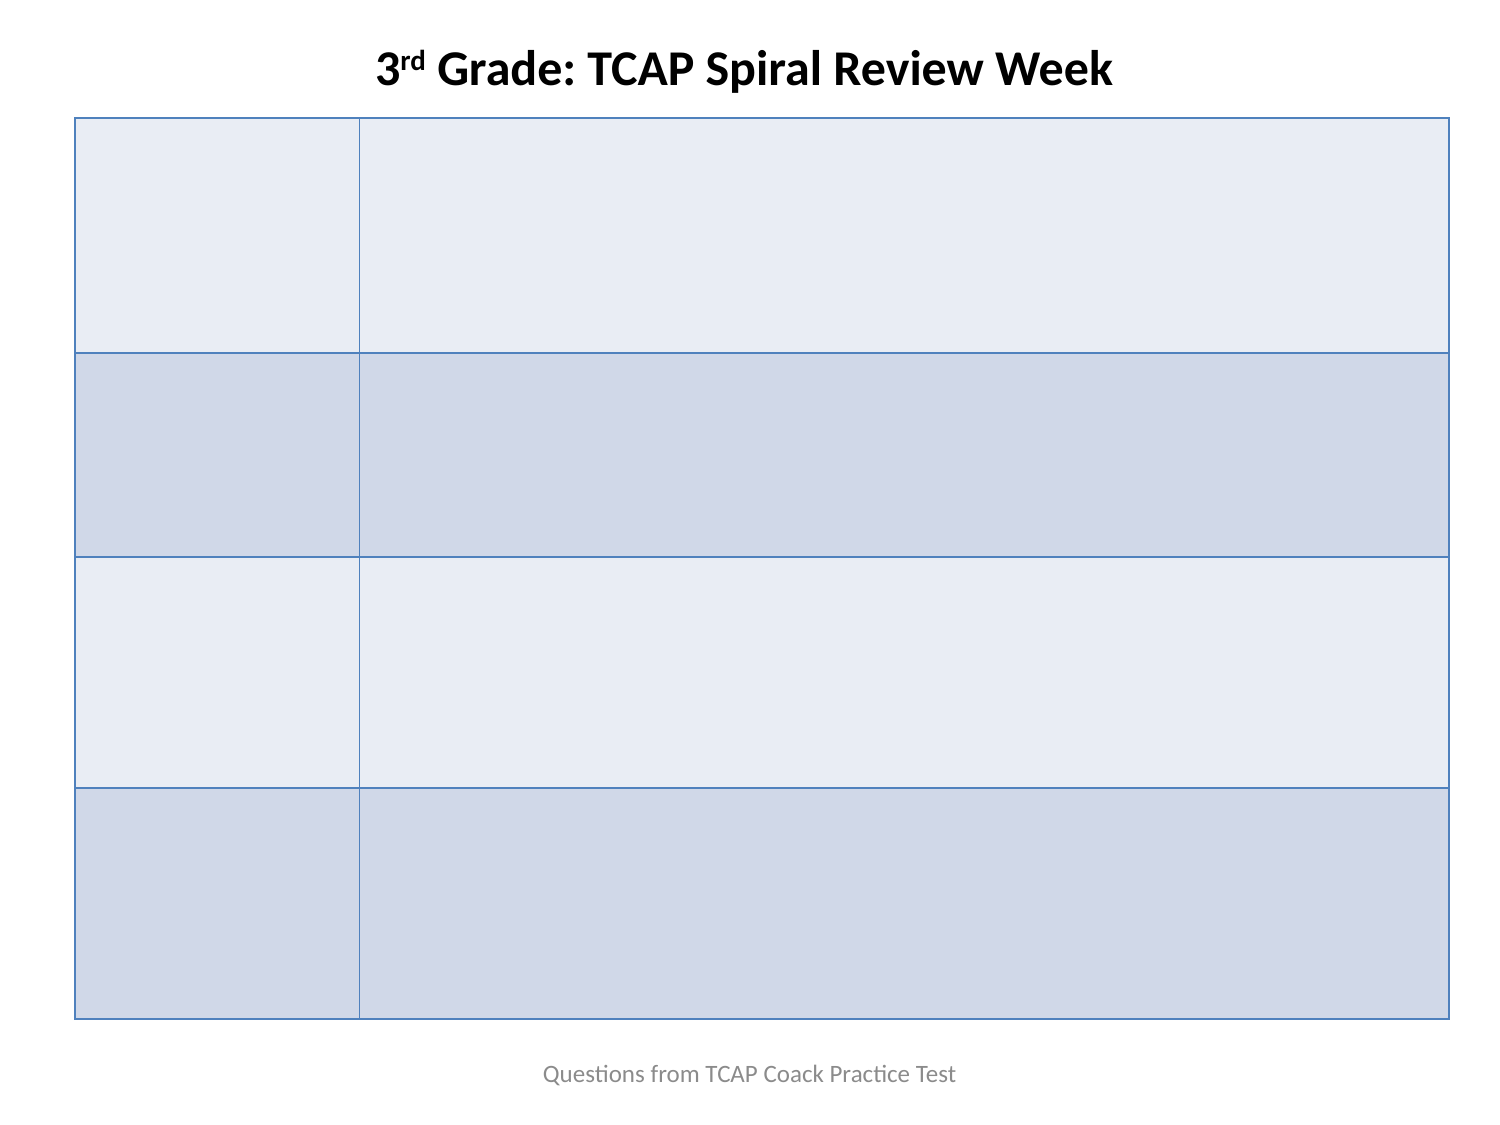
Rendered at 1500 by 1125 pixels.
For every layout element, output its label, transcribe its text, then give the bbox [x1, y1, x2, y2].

table_header [360, 119, 1448, 352]
table_cell [76, 558, 359, 787]
table_cell [360, 354, 1448, 556]
title 3rd Grade: TCAP Spiral Review Week [74, 44, 1426, 86]
table_header [76, 119, 359, 352]
table_cell [360, 789, 1448, 1018]
table_cell [76, 354, 359, 556]
footer Questions from TCAP Coack Practice Test [512, 1042, 988, 1103]
table_cell [360, 558, 1448, 787]
table_cell [76, 789, 359, 1018]
